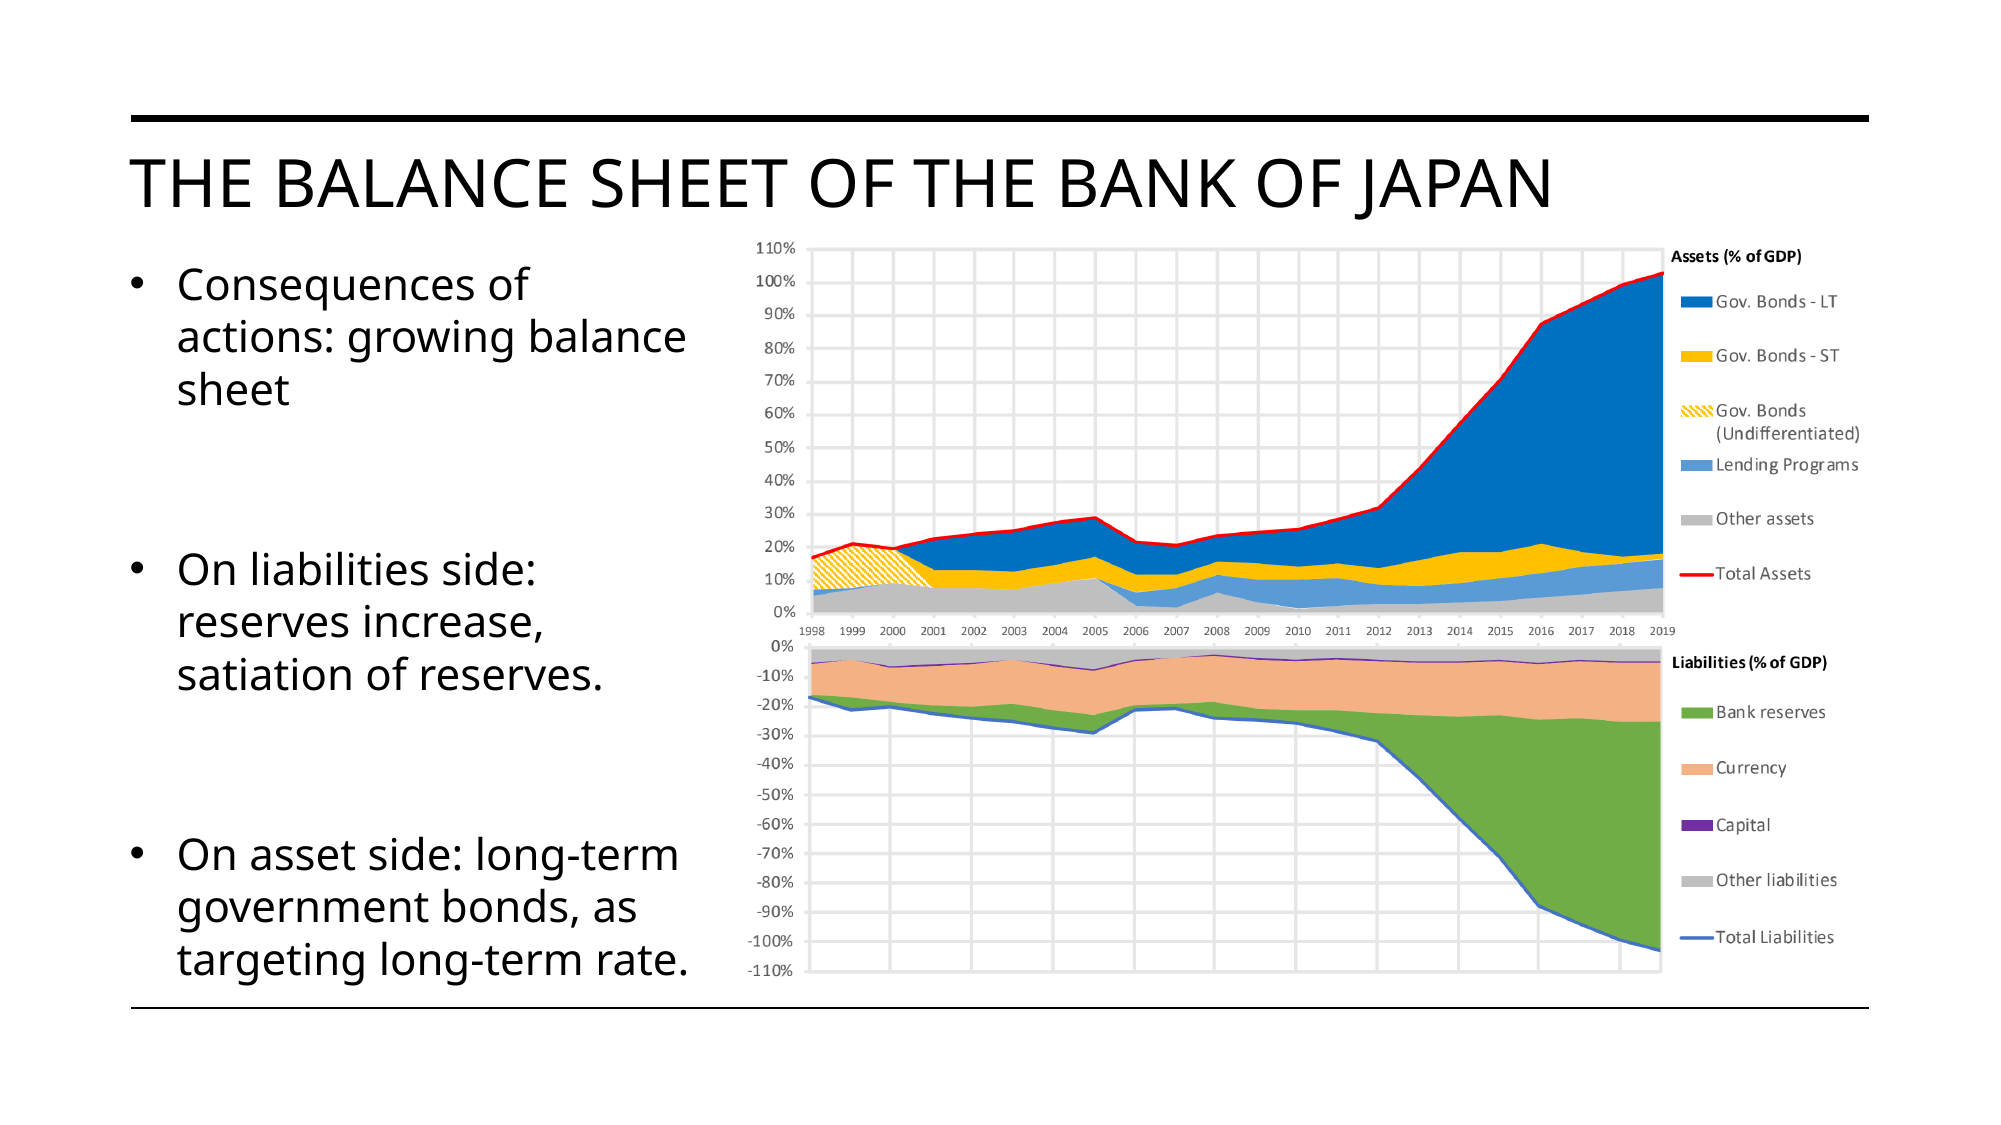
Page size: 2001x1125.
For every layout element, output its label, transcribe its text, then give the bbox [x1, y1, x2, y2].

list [736, 231, 1869, 992]
title The balance sheet of the Bank of Japan [114, 133, 1869, 218]
text_box Consequences of actions: growing balance sheet On liabilities side: reserves increase, satiation of reserves. On asset side: long-term government bonds, as targeting long-term rate. [114, 249, 713, 992]
